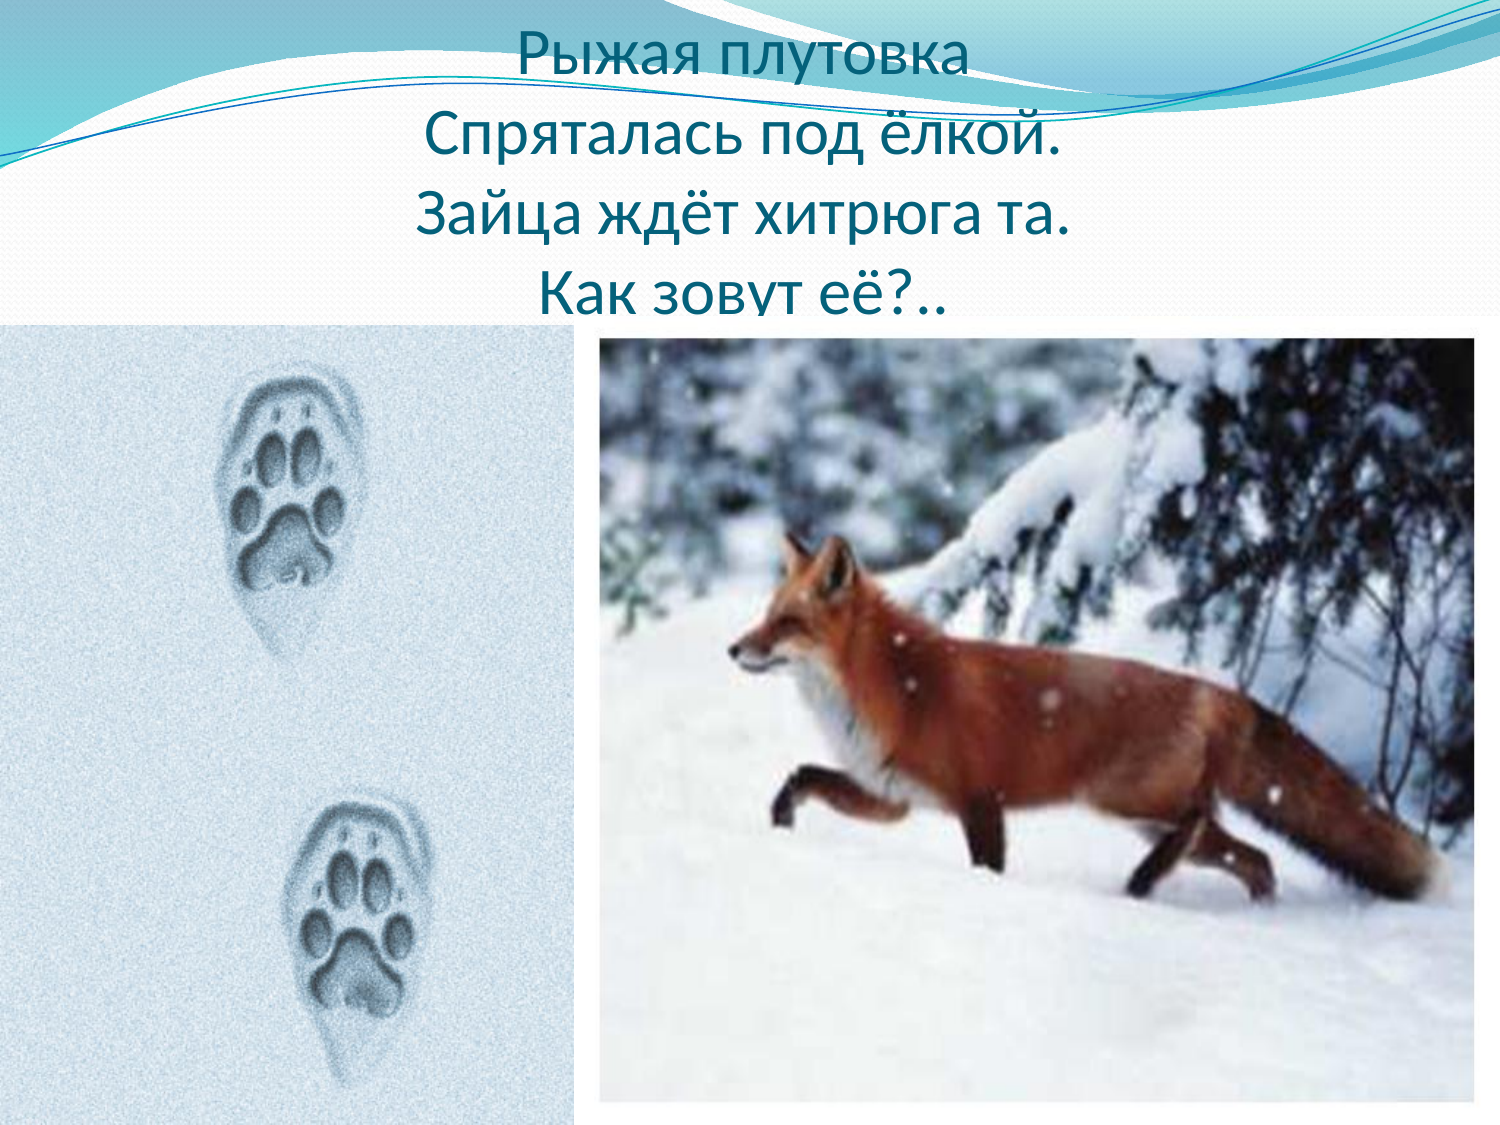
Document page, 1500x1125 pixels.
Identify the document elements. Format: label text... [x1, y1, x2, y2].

picture [573, 316, 1500, 1125]
title Рыжая плутовка Спряталась под ёлкой. Зайца ждёт хитрюга та. Как зовут её?.. [35, 115, 1454, 324]
picture [0, 325, 570, 1125]
